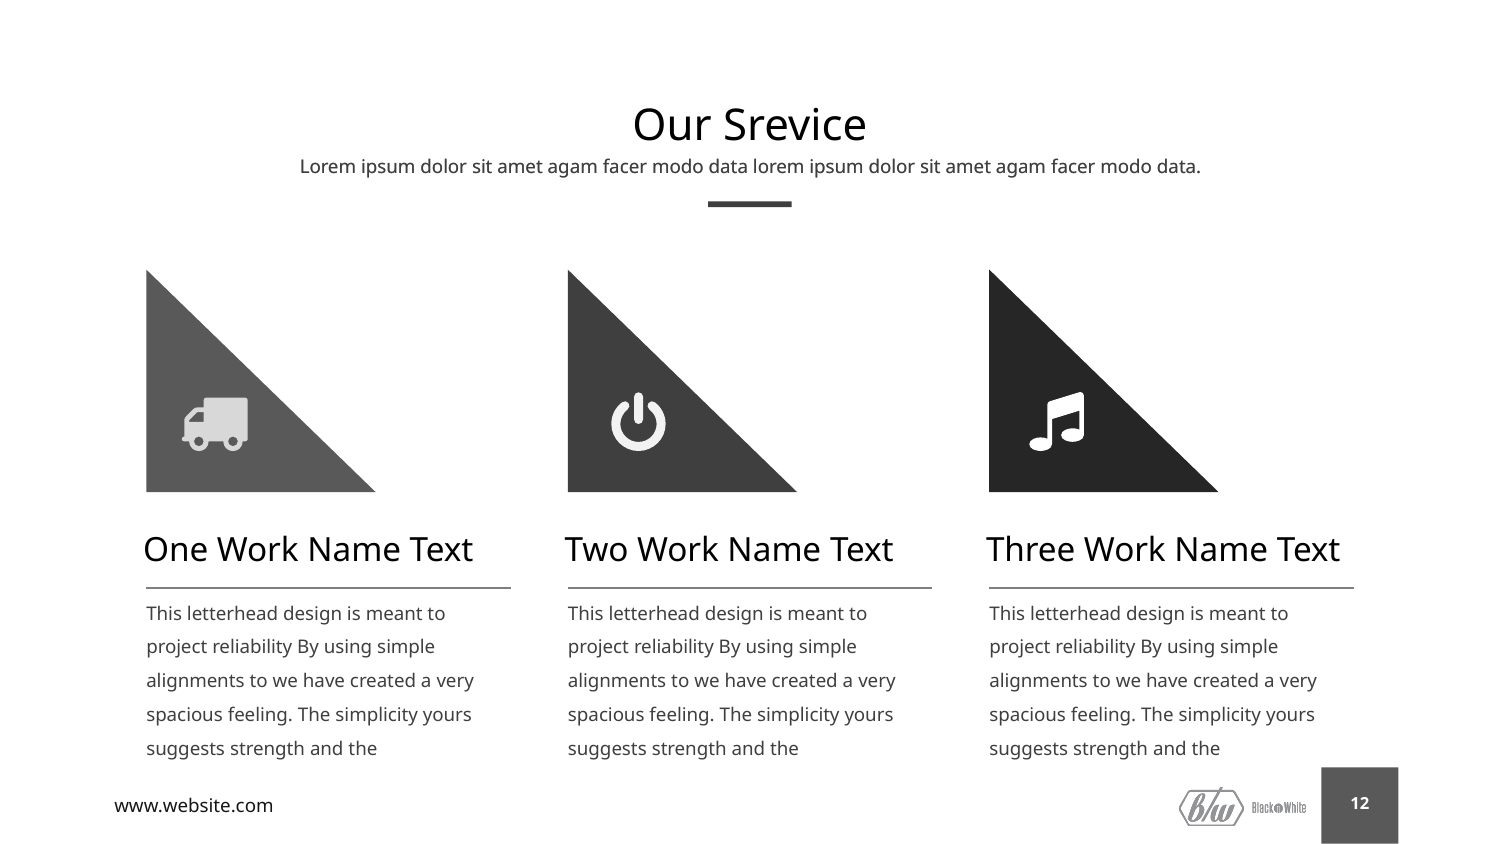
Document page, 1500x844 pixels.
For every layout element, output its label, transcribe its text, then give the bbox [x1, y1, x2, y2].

text_box One Work Name Text [131, 522, 522, 576]
text_box Lorem ipsum dolor sit amet agam facer modo data lorem ipsum dolor sit amet agam facer modo data. [103, 146, 1397, 189]
text_box Three Work Name Text [974, 522, 1397, 576]
text_box [103, 88, 1397, 146]
text_box This letterhead design is meant to project reliability By using simple alignments to we have created a very spacious feeling. The simplicity yours suggests strength and the [146, 599, 511, 750]
picture [146, 269, 511, 493]
text_box This letterhead design is meant to project reliability By using simple alignments to we have created a very spacious feeling. The simplicity yours suggests strength and the [989, 599, 1354, 750]
picture [1179, 786, 1306, 826]
text_box Two Work Name Text [553, 522, 956, 576]
picture [988, 269, 1354, 493]
text_box This letterhead design is meant to project reliability By using simple alignments to we have created a very spacious feeling. The simplicity yours suggests strength and the [567, 599, 933, 750]
picture [567, 269, 933, 493]
slide_number www.website.com [103, 782, 293, 827]
text_box [708, 201, 792, 208]
